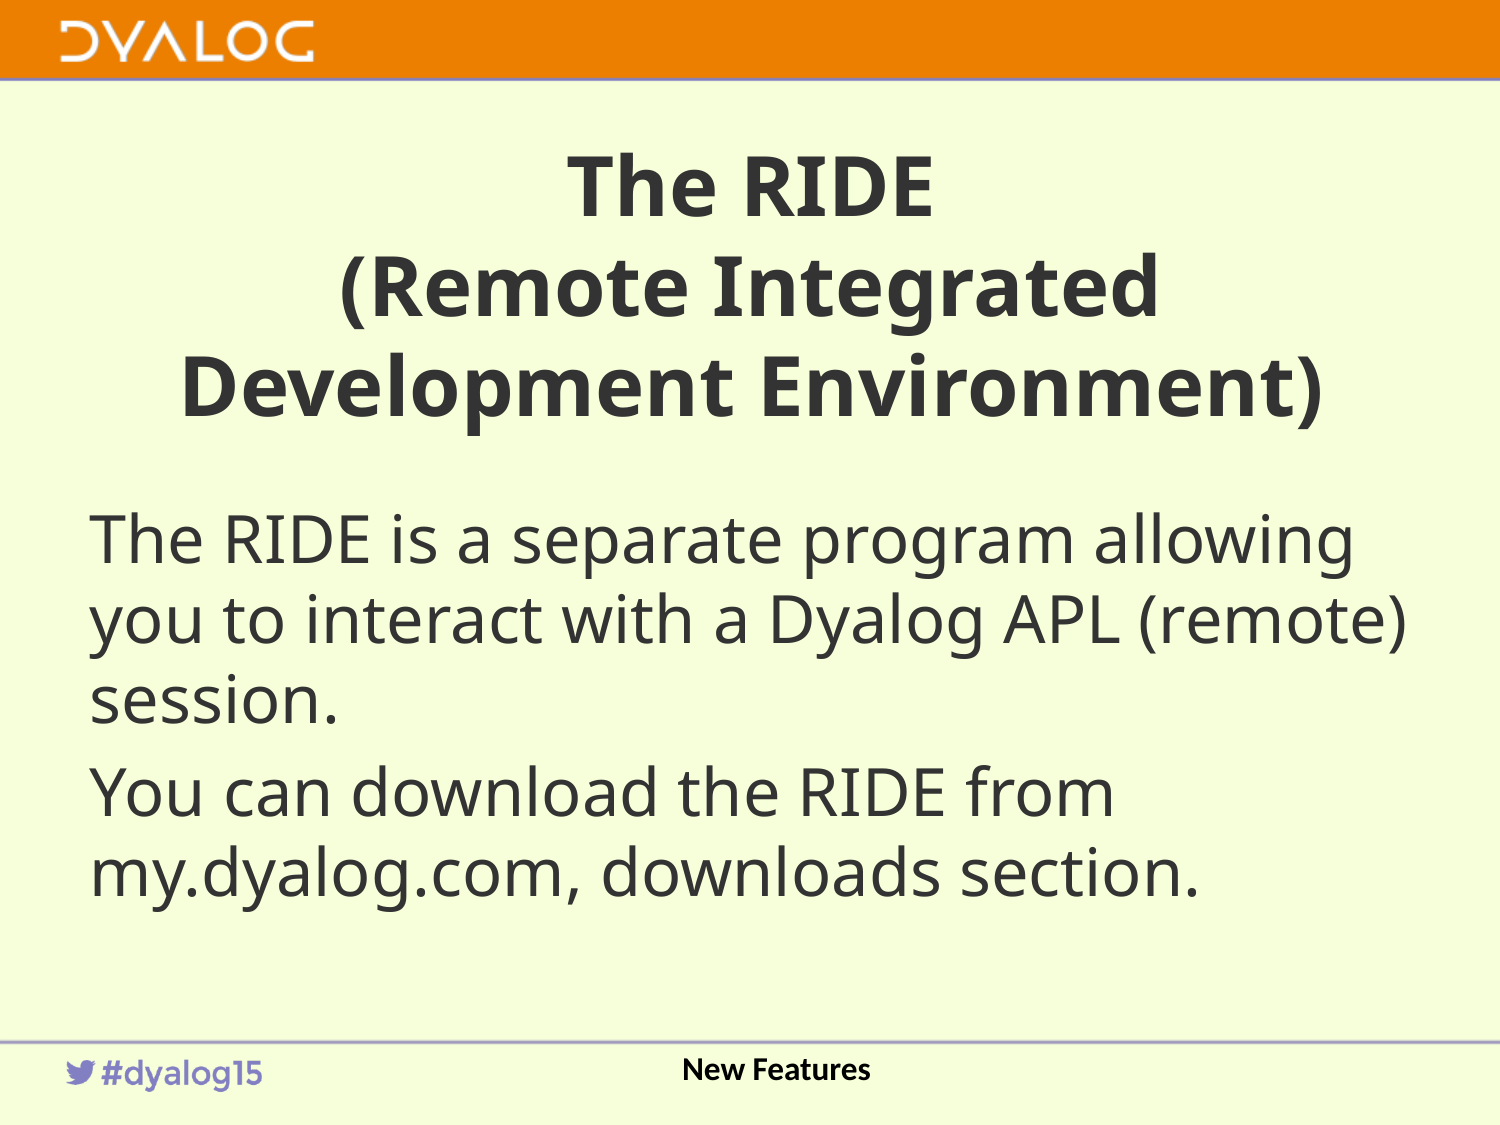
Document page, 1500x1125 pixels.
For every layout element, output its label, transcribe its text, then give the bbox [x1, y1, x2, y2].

picture [0, 0, 1500, 1125]
list The RIDE is a separate program allowing you to interact with a Dyalog APL (remote) session. You can download the RIDE from my.dyalog.com, downloads section. [75, 302, 1425, 1005]
footer New Features [667, 1039, 892, 1100]
title The RIDE (Remote Integrated Development Environment) [76, 125, 1427, 256]
